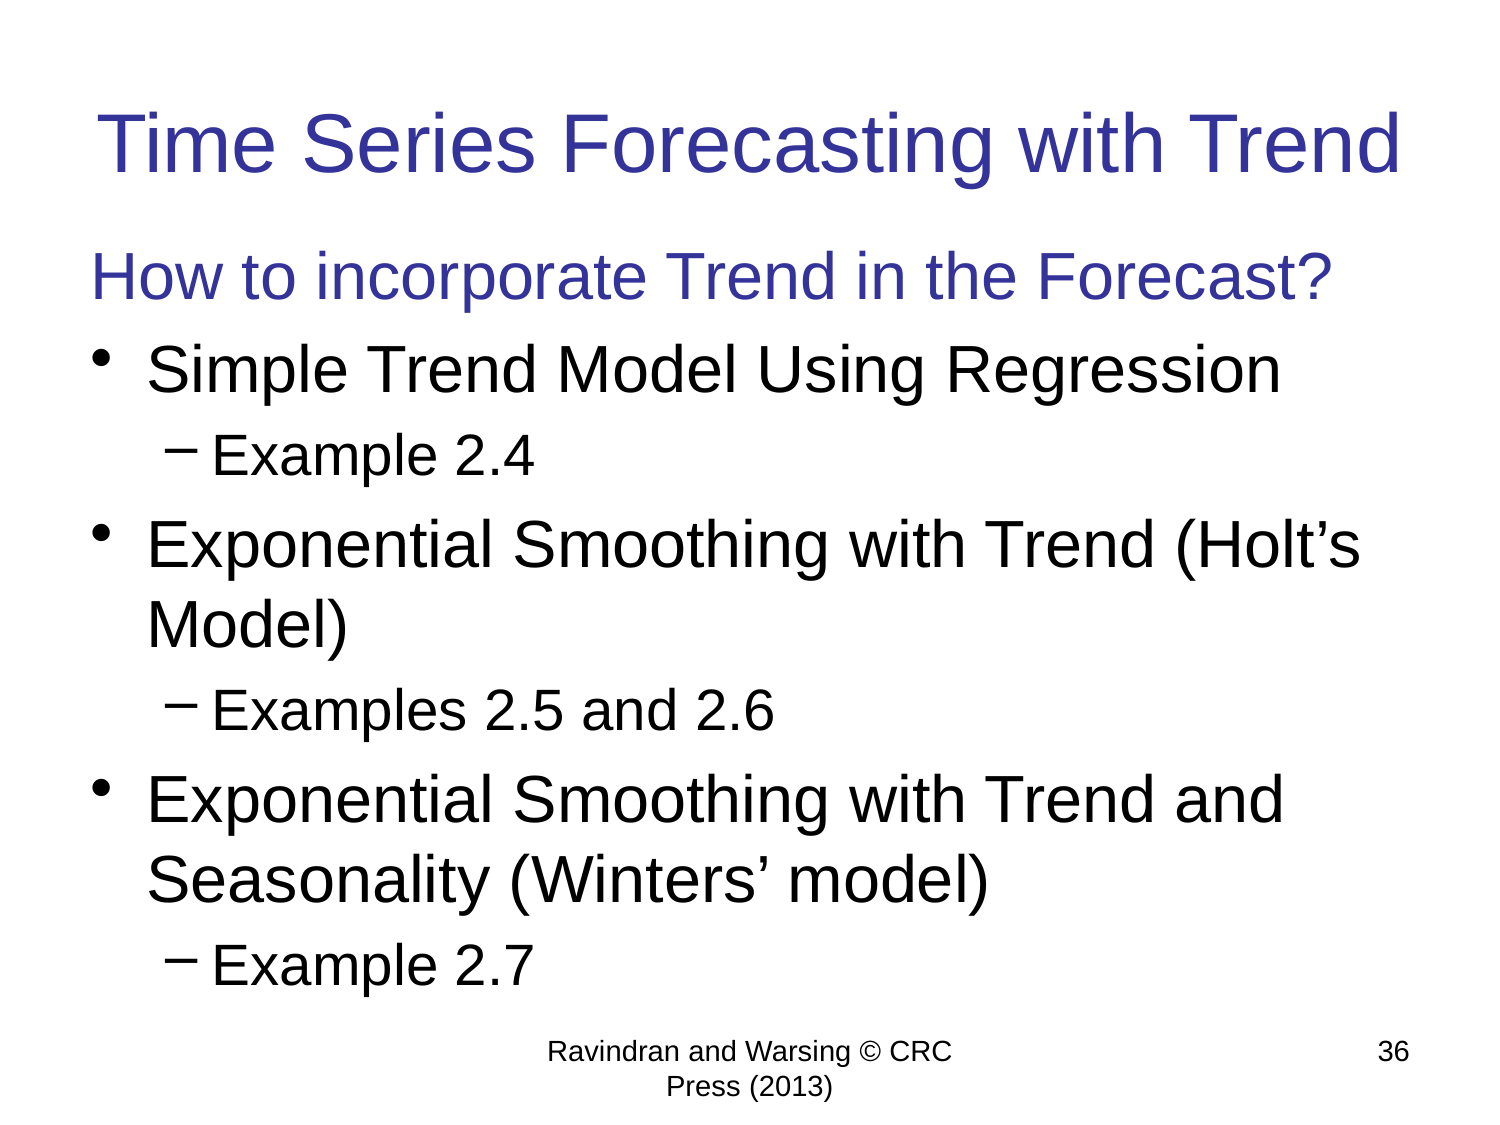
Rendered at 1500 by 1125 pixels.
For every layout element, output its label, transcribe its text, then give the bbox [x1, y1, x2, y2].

title Time Series Forecasting with Trend [74, 44, 1426, 224]
list How to incorporate Trend in the Forecast? Simple Trend Model Using Regression Example 2.4 Exponential Smoothing with Trend (Holt’s Model) Examples 2.5 and 2.6 Exponential Smoothing with Trend and Seasonality (Winters’ model) Example 2.7 [74, 224, 1426, 1006]
footer Ravindran and Warsing © CRC Press (2013) [512, 1024, 988, 1103]
slide_number 36 [1074, 1024, 1425, 1103]
